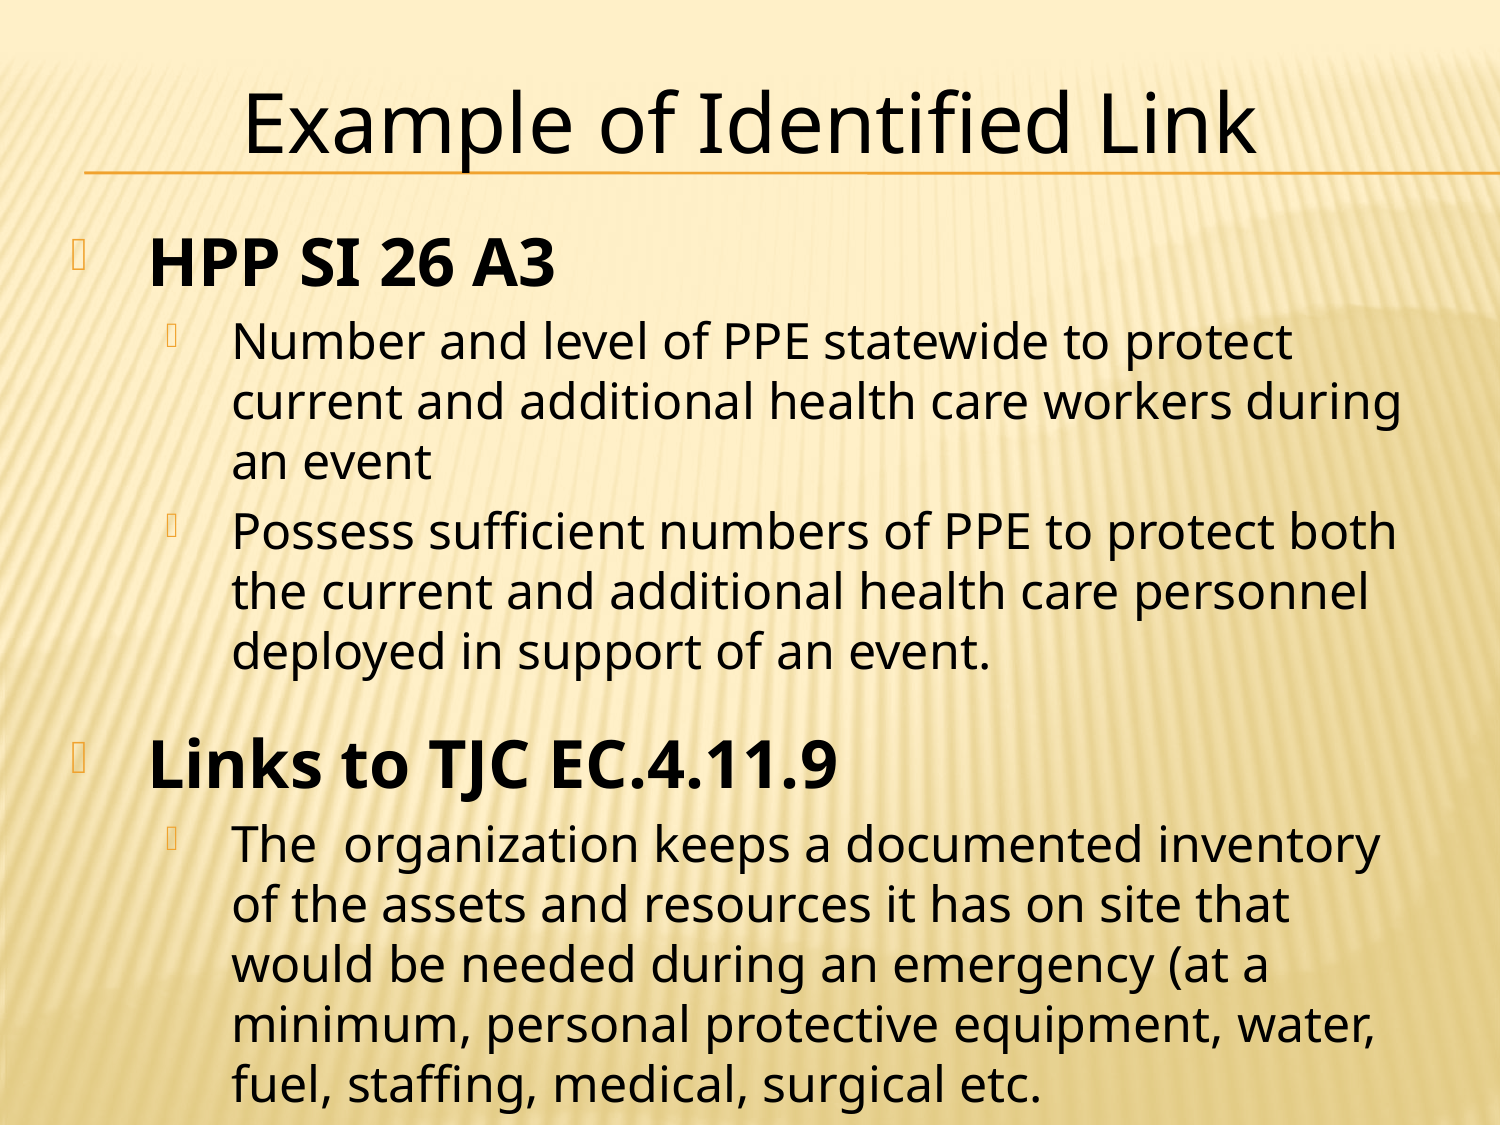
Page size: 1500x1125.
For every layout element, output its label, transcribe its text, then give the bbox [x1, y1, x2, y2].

list HPP SI 26 A3 Number and level of PPE statewide to protect current and additional health care workers during an event Possess sufficient numbers of PPE to protect both the current and additional health care personnel deployed in support of an event. Links to TJC EC.4.11.9 The organization keeps a documented inventory of the assets and resources it has on site that would be needed during an emergency (at a minimum, personal protective equipment, water, fuel, staffing, medical, surgical etc. [55, 212, 1451, 1088]
title Example of Identified Link [75, 30, 1425, 178]
